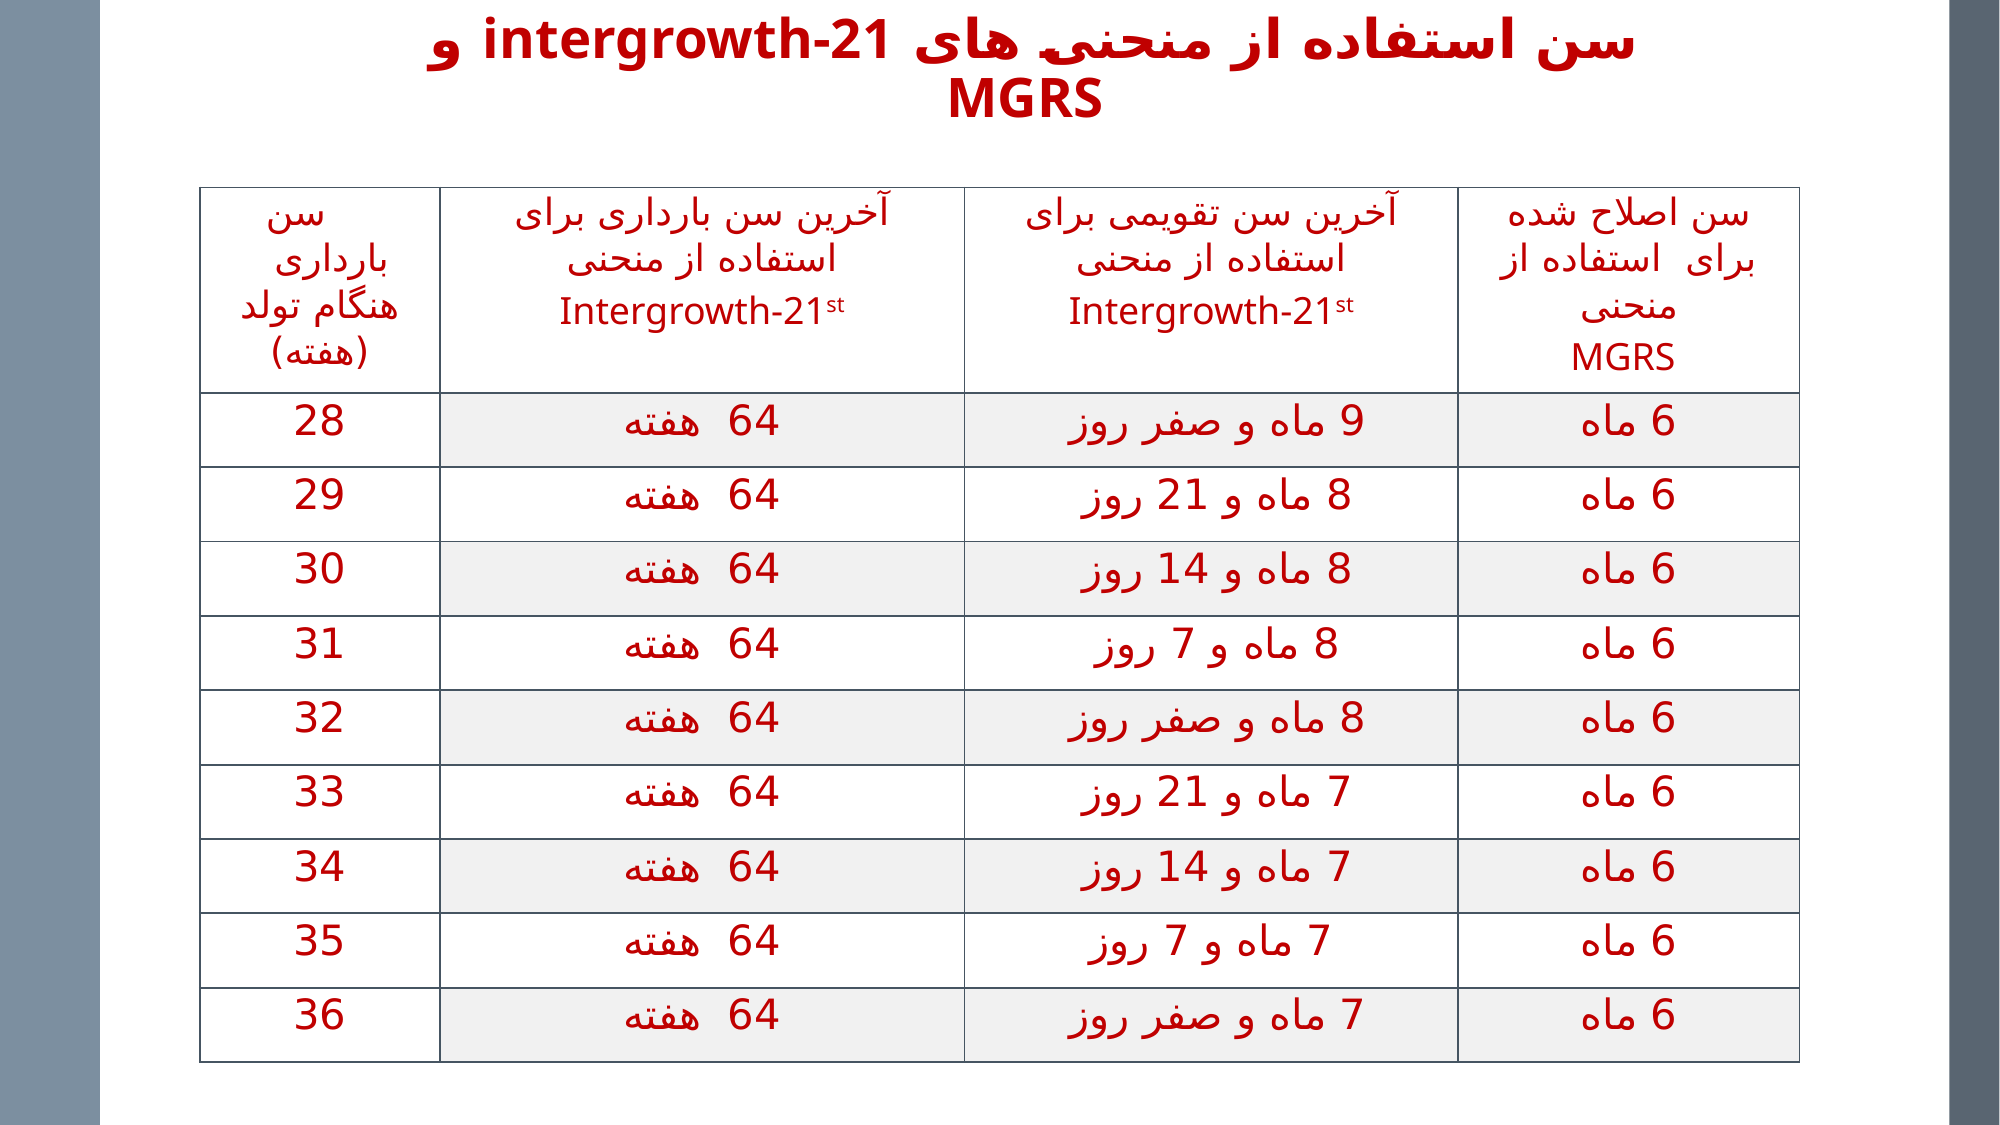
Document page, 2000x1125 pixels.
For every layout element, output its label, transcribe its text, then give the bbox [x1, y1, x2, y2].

table_cell 7 ماه و 14 روز [965, 840, 1457, 912]
table_cell 8 ماه و صفر روز [965, 691, 1457, 764]
table_cell 64 هفته [441, 914, 964, 987]
table_cell 6 ماه [1459, 468, 1799, 541]
table_cell 6 ماه [1459, 840, 1799, 912]
table_cell 30 [201, 542, 439, 615]
table_cell 64 هفته [441, 542, 964, 615]
table_header آخرین سن بارداری برای استفاده از منحنی­ Intergrowth-21st [441, 188, 964, 392]
table_cell 6 ماه [1459, 394, 1799, 466]
table_cell 7 ماه و 21 روز [965, 766, 1457, 838]
table_cell 64 هفته [441, 617, 964, 689]
table_header سن اصلاح شده برای استفاده از منحنی MGRS [1459, 188, 1799, 392]
table_cell 6 ماه [1459, 691, 1799, 764]
table_cell 6 ماه [1459, 542, 1799, 615]
table_cell 29 [201, 468, 439, 541]
table_cell 33 [201, 766, 439, 838]
table_header آخرین سن تقویمی برای استفاده از منحنی­ Intergrowth-21st [965, 188, 1457, 392]
table_cell 34 [201, 840, 439, 912]
table_header سن بارداری هنگام تولد (هفته) [201, 188, 439, 392]
table_cell 32 [201, 691, 439, 764]
table_cell 64 هفته [441, 691, 964, 764]
table_cell 64 هفته [441, 766, 964, 838]
table_cell 8 ماه و 14 روز [965, 542, 1457, 615]
title سن استفاده از منحنی های intergrowth-21 و MGRS [387, 0, 1663, 138]
table_cell 64 هفته [441, 394, 964, 466]
table_cell 64 هفته [441, 989, 964, 1061]
table_cell 6 ماه [1459, 989, 1799, 1061]
table_cell 64 هفته [441, 468, 964, 541]
table_cell 8 ماه و 21 روز [965, 468, 1457, 541]
table_cell 9 ماه و صفر روز [965, 394, 1457, 466]
table_cell 6 ماه [1459, 914, 1799, 987]
table_cell 7 ماه و 7 روز [965, 914, 1457, 987]
table_cell 6 ماه [1459, 617, 1799, 689]
table_cell 31 [201, 617, 439, 689]
table_cell 6 ماه [1459, 766, 1799, 838]
table_cell 36 [201, 989, 439, 1061]
table_cell 35 [201, 914, 439, 987]
table_cell 7 ماه و صفر روز [965, 989, 1457, 1061]
table_cell 8 ماه و 7 روز [965, 617, 1457, 689]
table_cell 28 [201, 394, 439, 466]
table_cell 64 هفته [441, 840, 964, 912]
